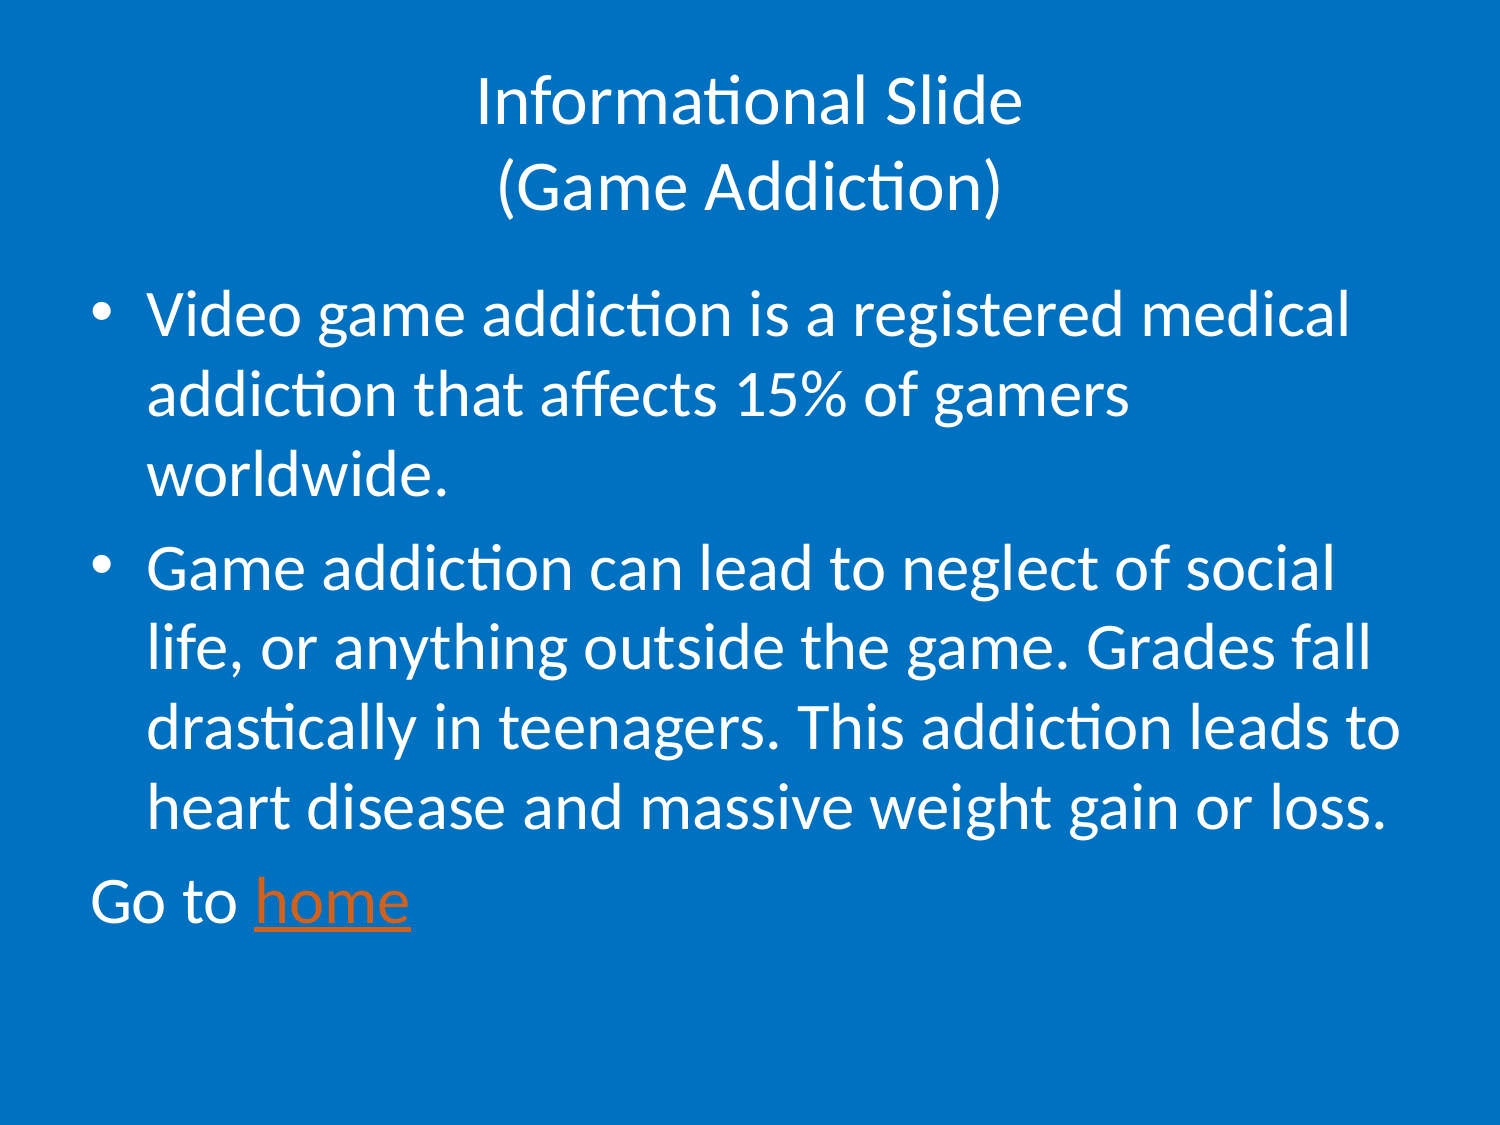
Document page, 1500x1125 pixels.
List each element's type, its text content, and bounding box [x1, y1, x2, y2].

title Informational Slide (Game Addiction) [75, 45, 1425, 233]
list Video game addiction is a registered medical addiction that affects 15% of gamers worldwide. Game addiction can lead to neglect of social life, or anything outside the game. Grades fall drastically in teenagers. This addiction leads to heart disease and massive weight gain or loss. Go to home [75, 262, 1425, 1005]
